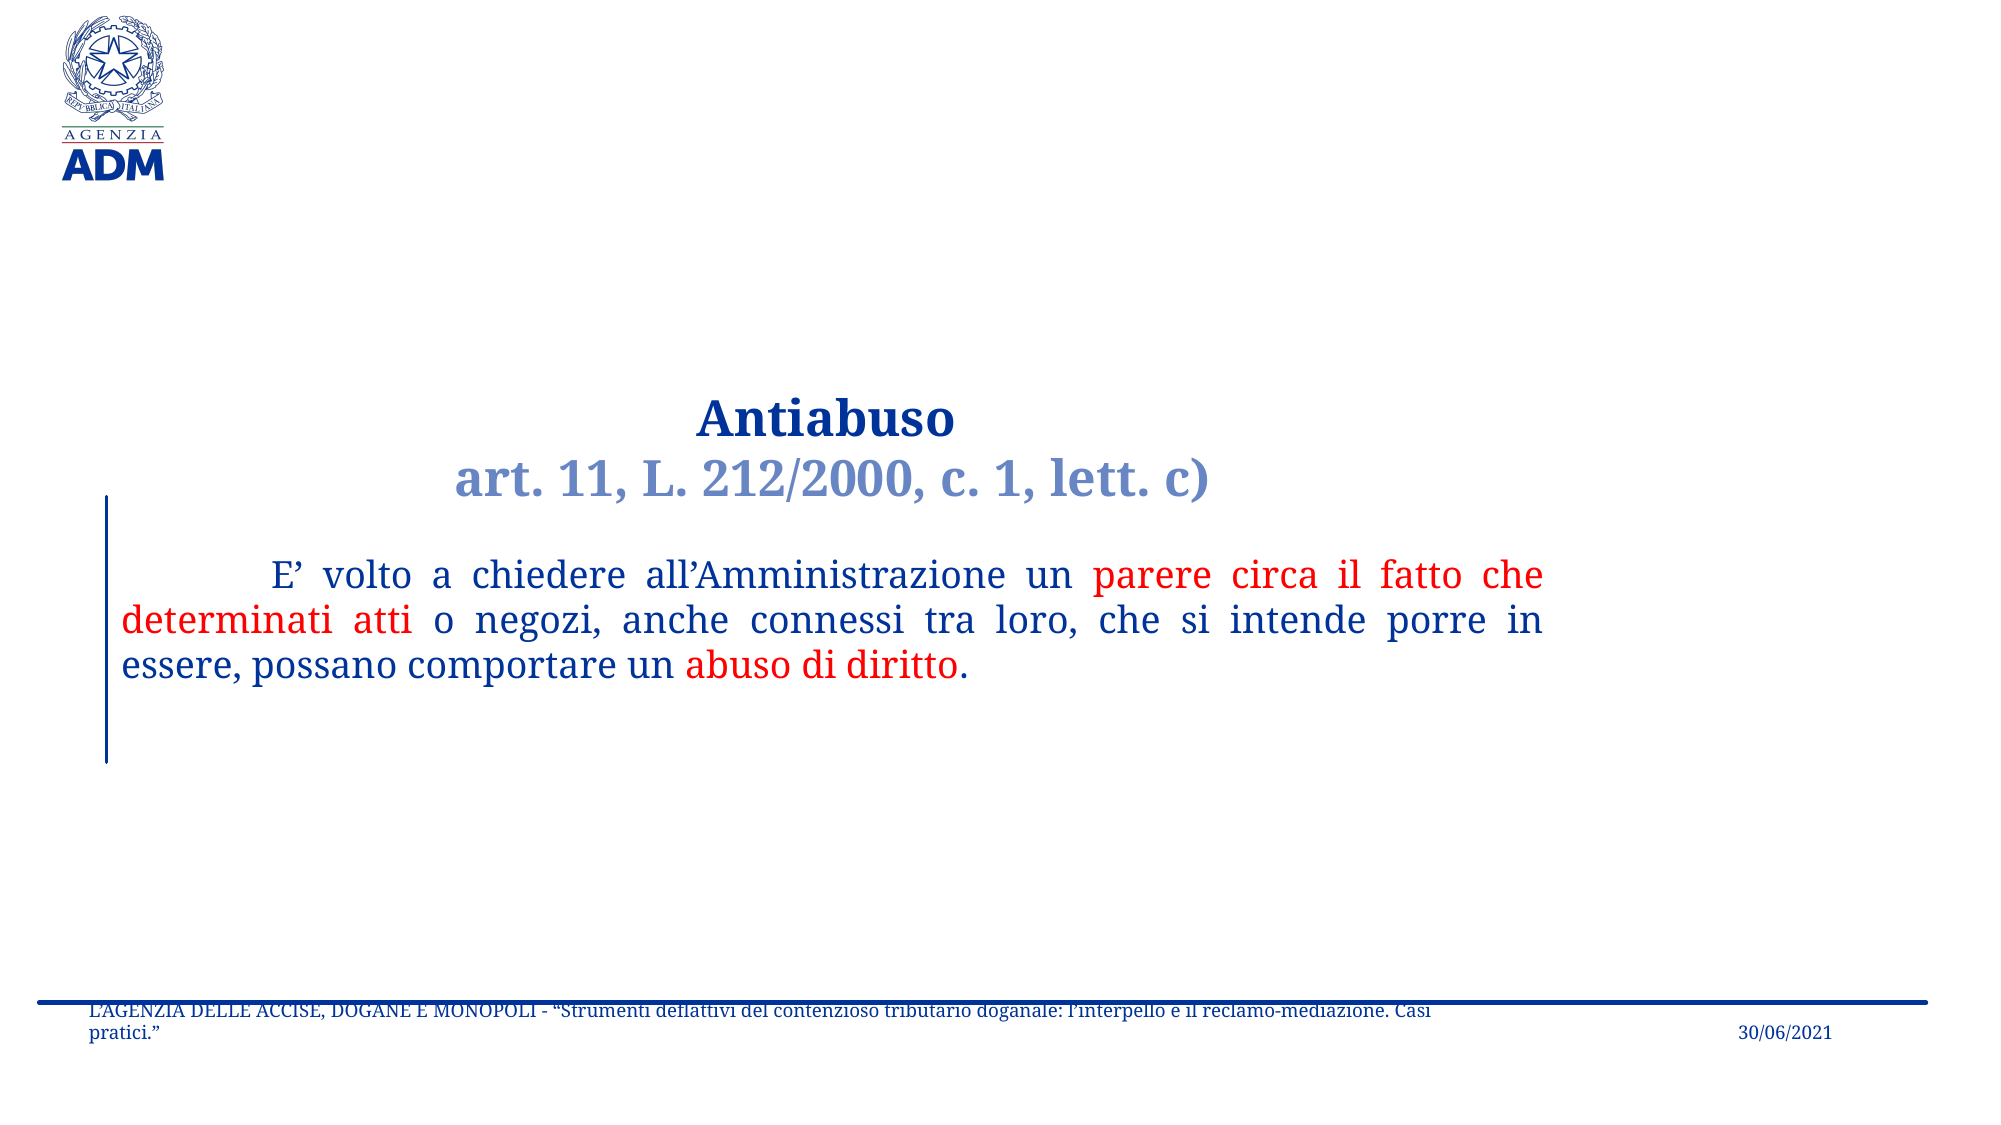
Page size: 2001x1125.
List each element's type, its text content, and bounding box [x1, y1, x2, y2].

text_box Antiabuso art. 11, L. 212/2000, c. 1, lett. c) E’ volto a chiedere all’Amministrazione un parere circa il fatto che determinati atti o negozi, anche connessi tra loro, che si intende porre in essere, possano comportare un abuso di diritto. [106, 378, 1560, 694]
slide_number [1627, 991, 1849, 1051]
footer L’AGENZIA DELLE ACCISE, DOGANE E MONOPOLI - “Strumenti deflattivi del contenzioso tributario doganale: l’interpello e il reclamo-mediazione. Casi pratici.” [74, 991, 1493, 1051]
picture [44, 0, 183, 201]
